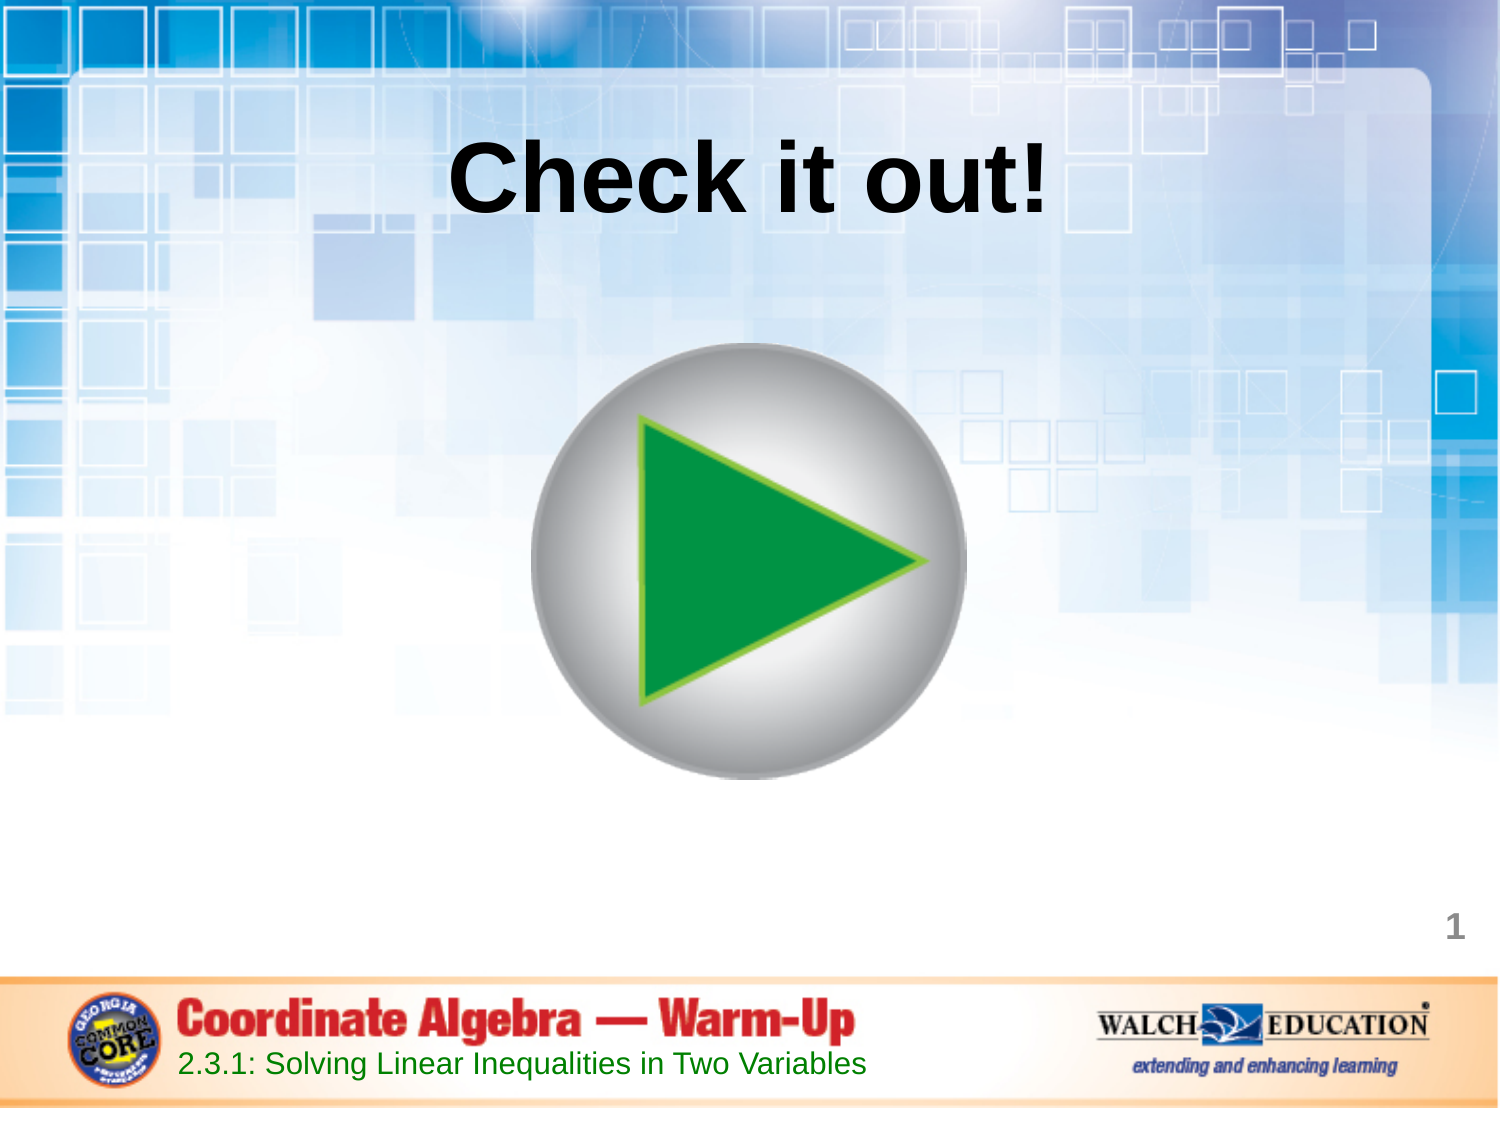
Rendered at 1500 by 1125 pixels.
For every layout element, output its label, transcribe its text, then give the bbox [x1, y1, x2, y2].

list 2.3.1: Solving Linear Inequalities in Two Variables [162, 1036, 1070, 1080]
slide_number 1 [1361, 901, 1481, 949]
subtitle Check it out! [105, 105, 1394, 925]
picture [0, 0, 1500, 1108]
